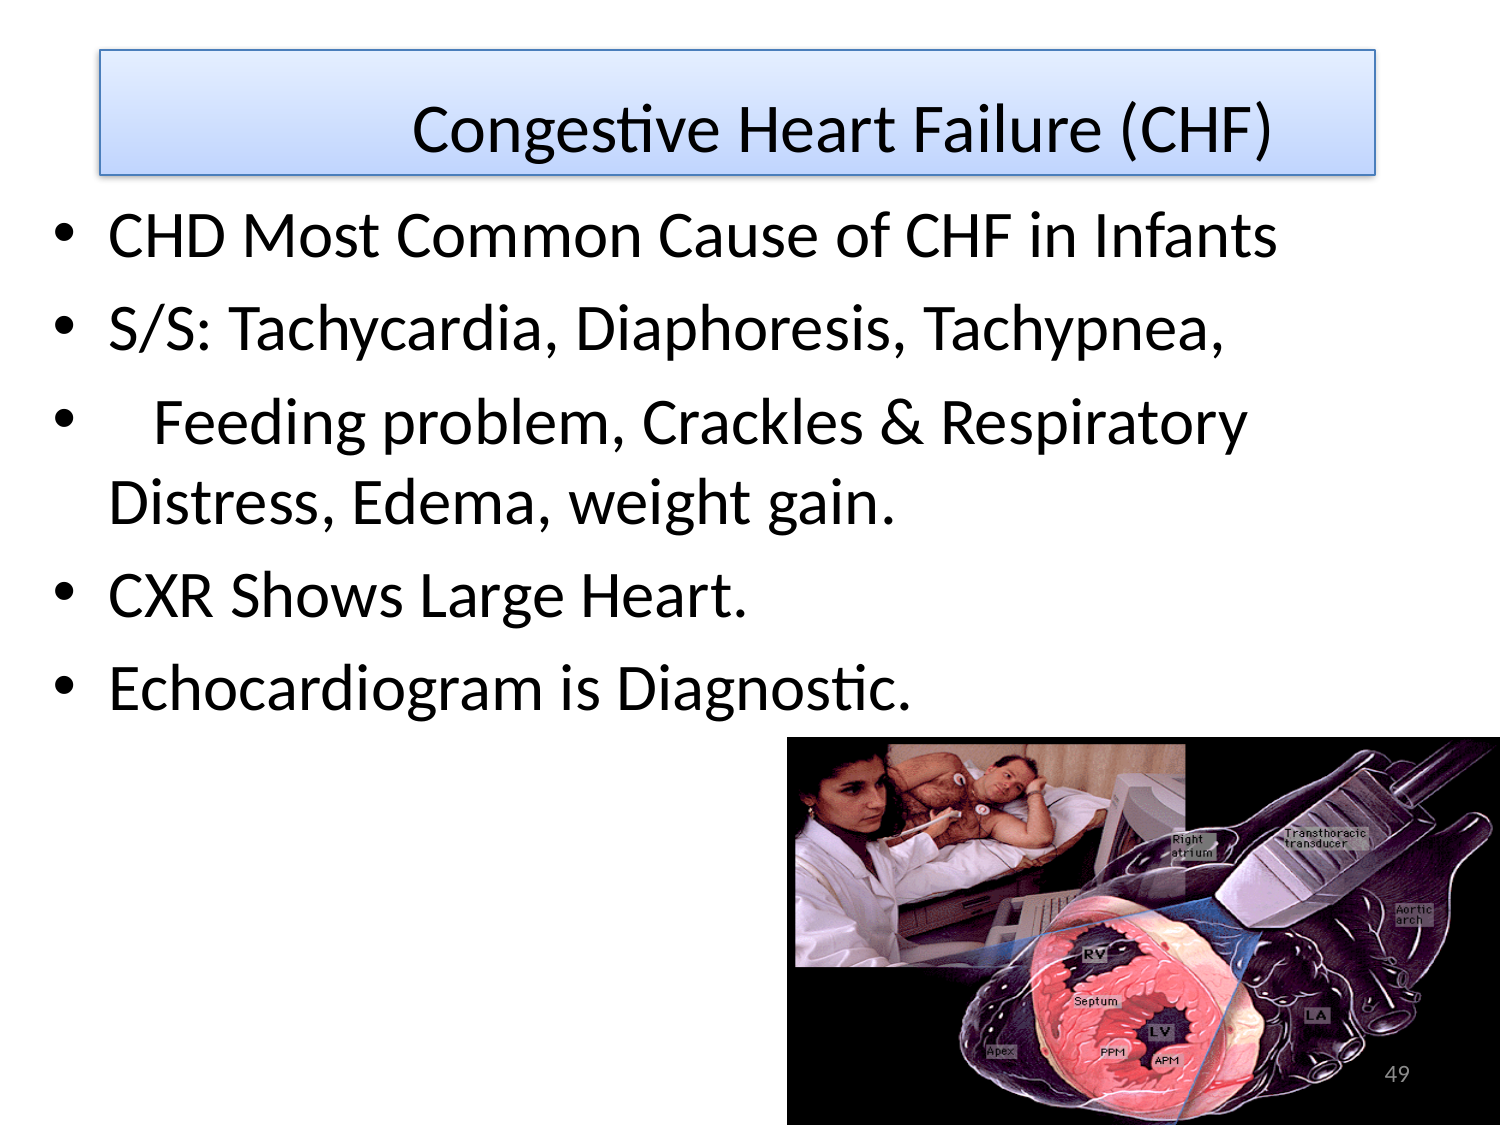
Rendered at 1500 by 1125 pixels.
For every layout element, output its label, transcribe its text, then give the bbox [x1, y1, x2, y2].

list CHD Most Common Cause of CHF in Infants S/S: Tachycardia, Diaphoresis, Tachypnea, Feeding problem, Crackles & Respiratory Distress, Edema, weight gain. CXR Shows Large Heart. Echocardiogram is Diagnostic. [37, 90, 1412, 1125]
title Congestive Heart Failure (CHF) [99, 49, 1376, 176]
picture [787, 737, 1500, 1125]
